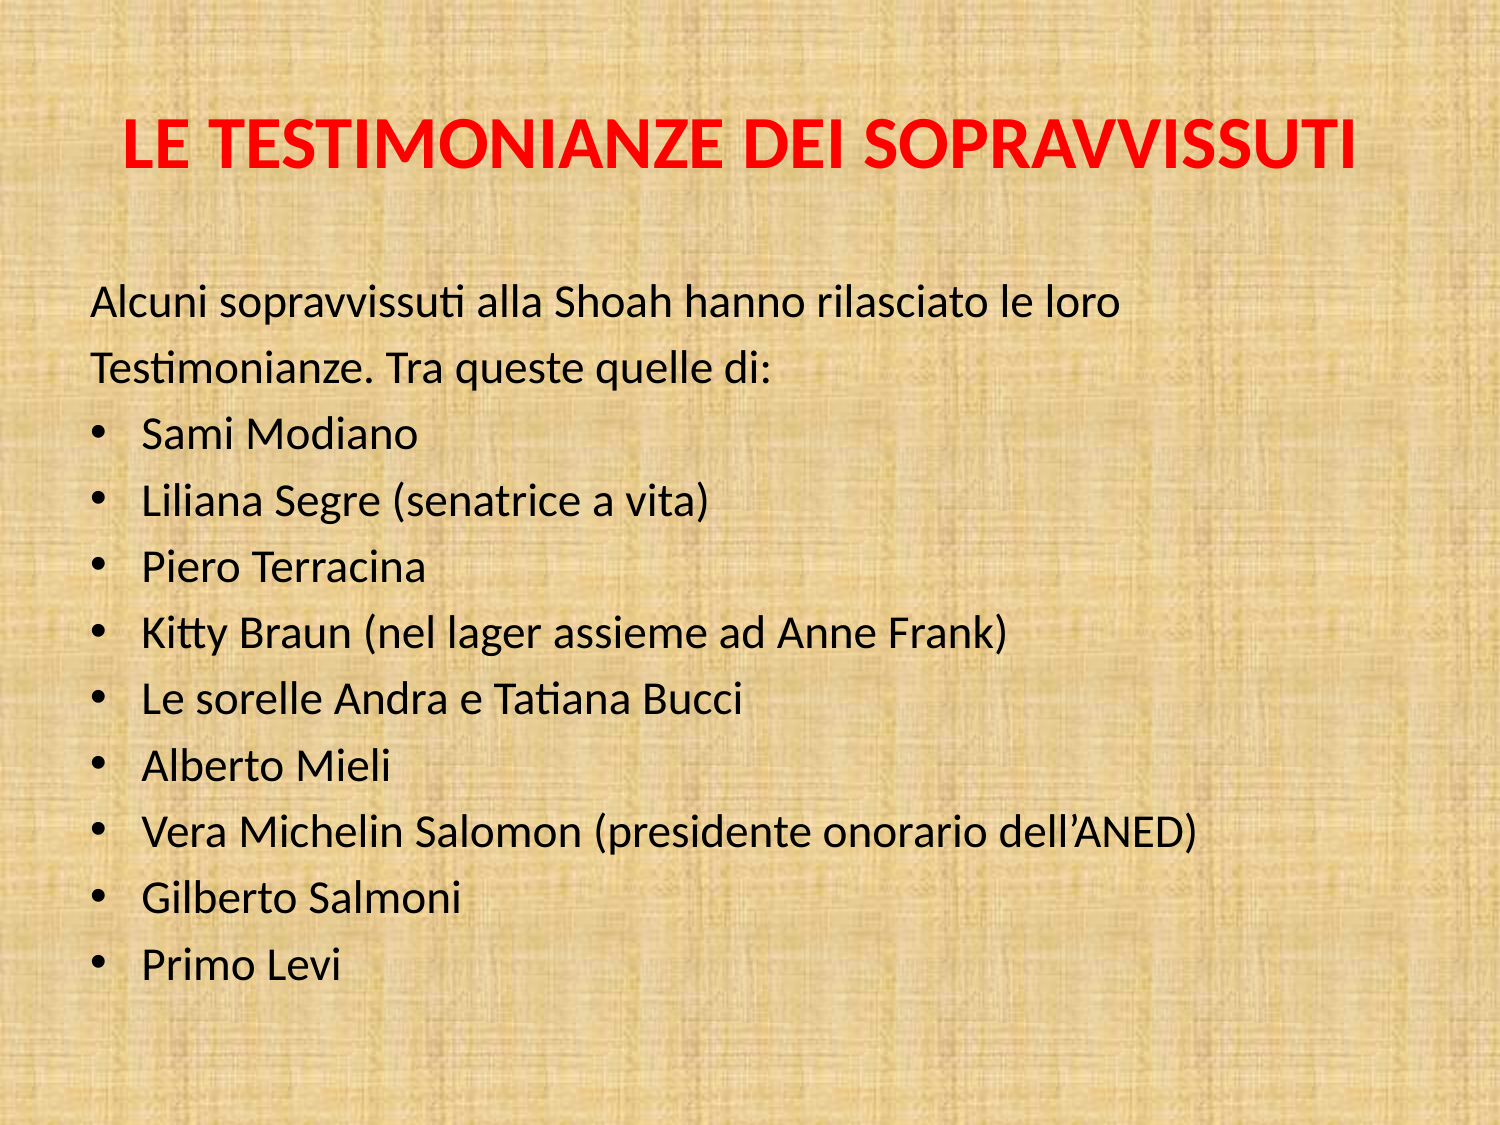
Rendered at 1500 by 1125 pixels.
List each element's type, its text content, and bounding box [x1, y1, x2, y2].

list Alcuni sopravvissuti alla Shoah hanno rilasciato le loro Testimonianze. Tra queste quelle di: Sami Modiano Liliana Segre (senatrice a vita) Piero Terracina Kitty Braun (nel lager assieme ad Anne Frank) Le sorelle Andra e Tatiana Bucci Alberto Mieli Vera Michelin Salomon (presidente onorario dell’ANED) Gilberto Salmoni Primo Levi [75, 262, 1425, 1005]
picture [0, 0, 1500, 1125]
title LE TESTIMONIANZE DEI SOPRAVVISSUTI [75, 45, 1425, 233]
